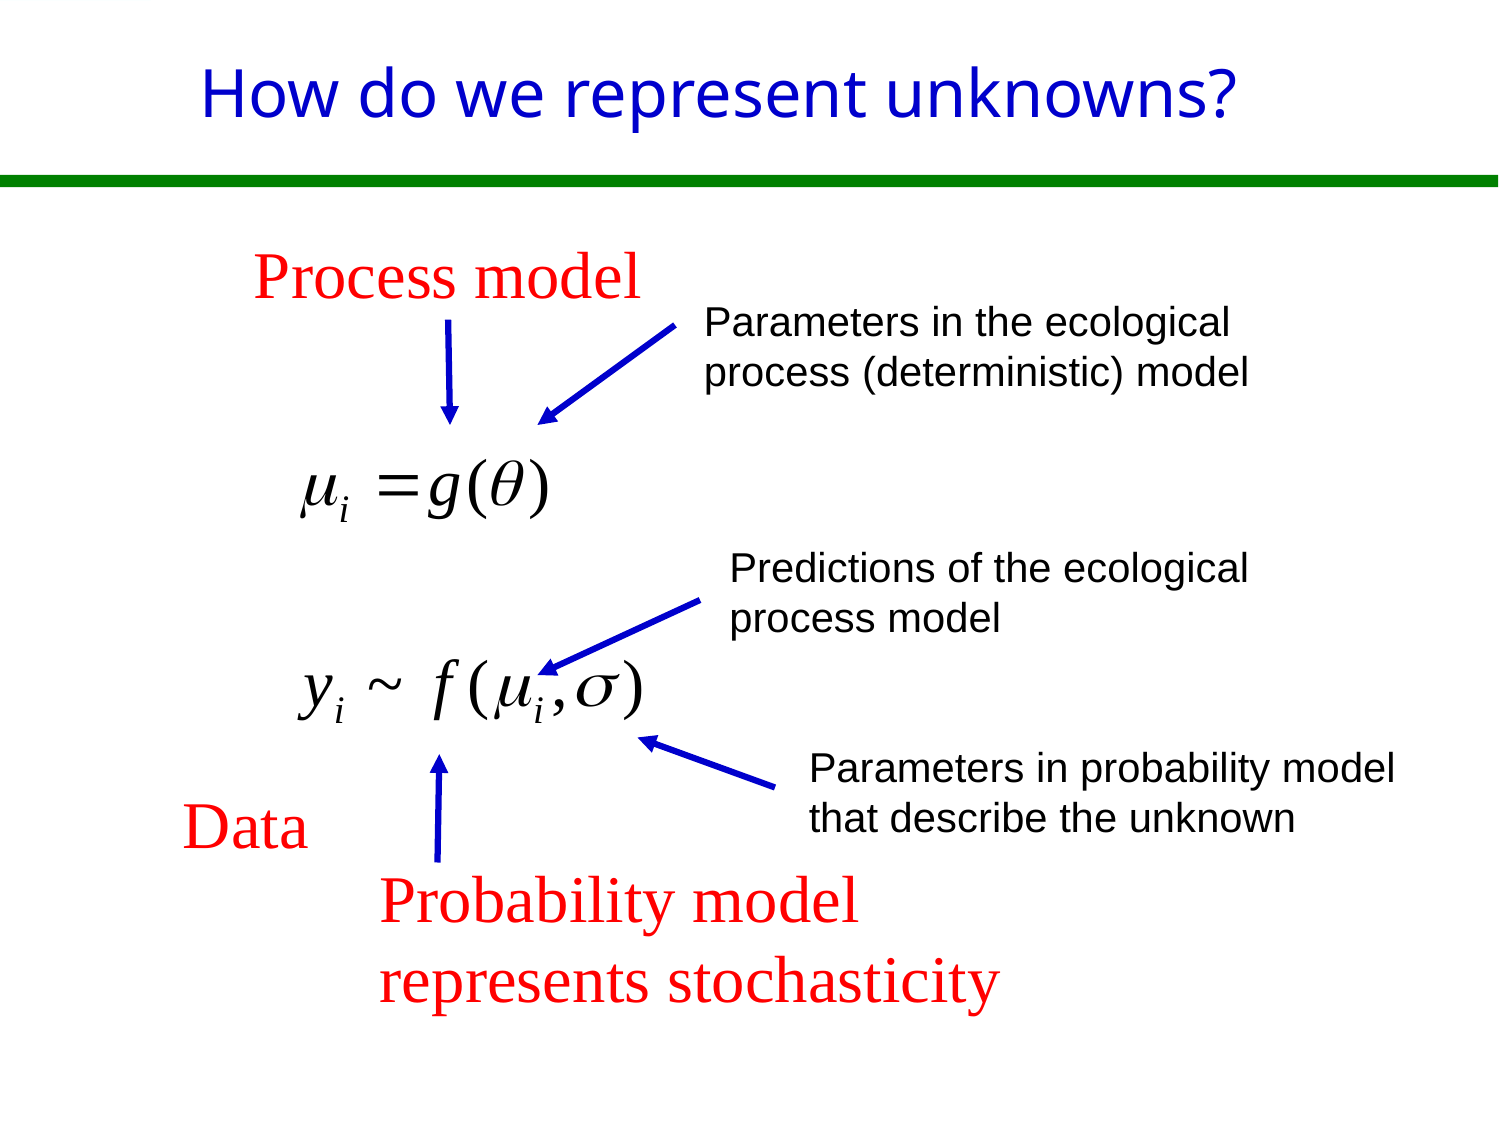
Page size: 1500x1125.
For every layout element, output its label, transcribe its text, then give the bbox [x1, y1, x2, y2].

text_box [537, 599, 701, 676]
title How do we represent unknowns? [36, 19, 1401, 138]
text_box Data [168, 774, 325, 870]
text_box Parameters in probability model that describe the unknown [794, 733, 1423, 849]
text_box Probability model represents stochasticity [365, 848, 1018, 1023]
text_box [537, 324, 676, 426]
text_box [637, 737, 776, 788]
text_box Parameters in the ecological process (deterministic) model [689, 287, 1265, 403]
text_box Process model [239, 224, 658, 320]
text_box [447, 320, 451, 426]
text_box Predictions of the ecological process model [714, 533, 1265, 649]
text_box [287, 440, 655, 741]
